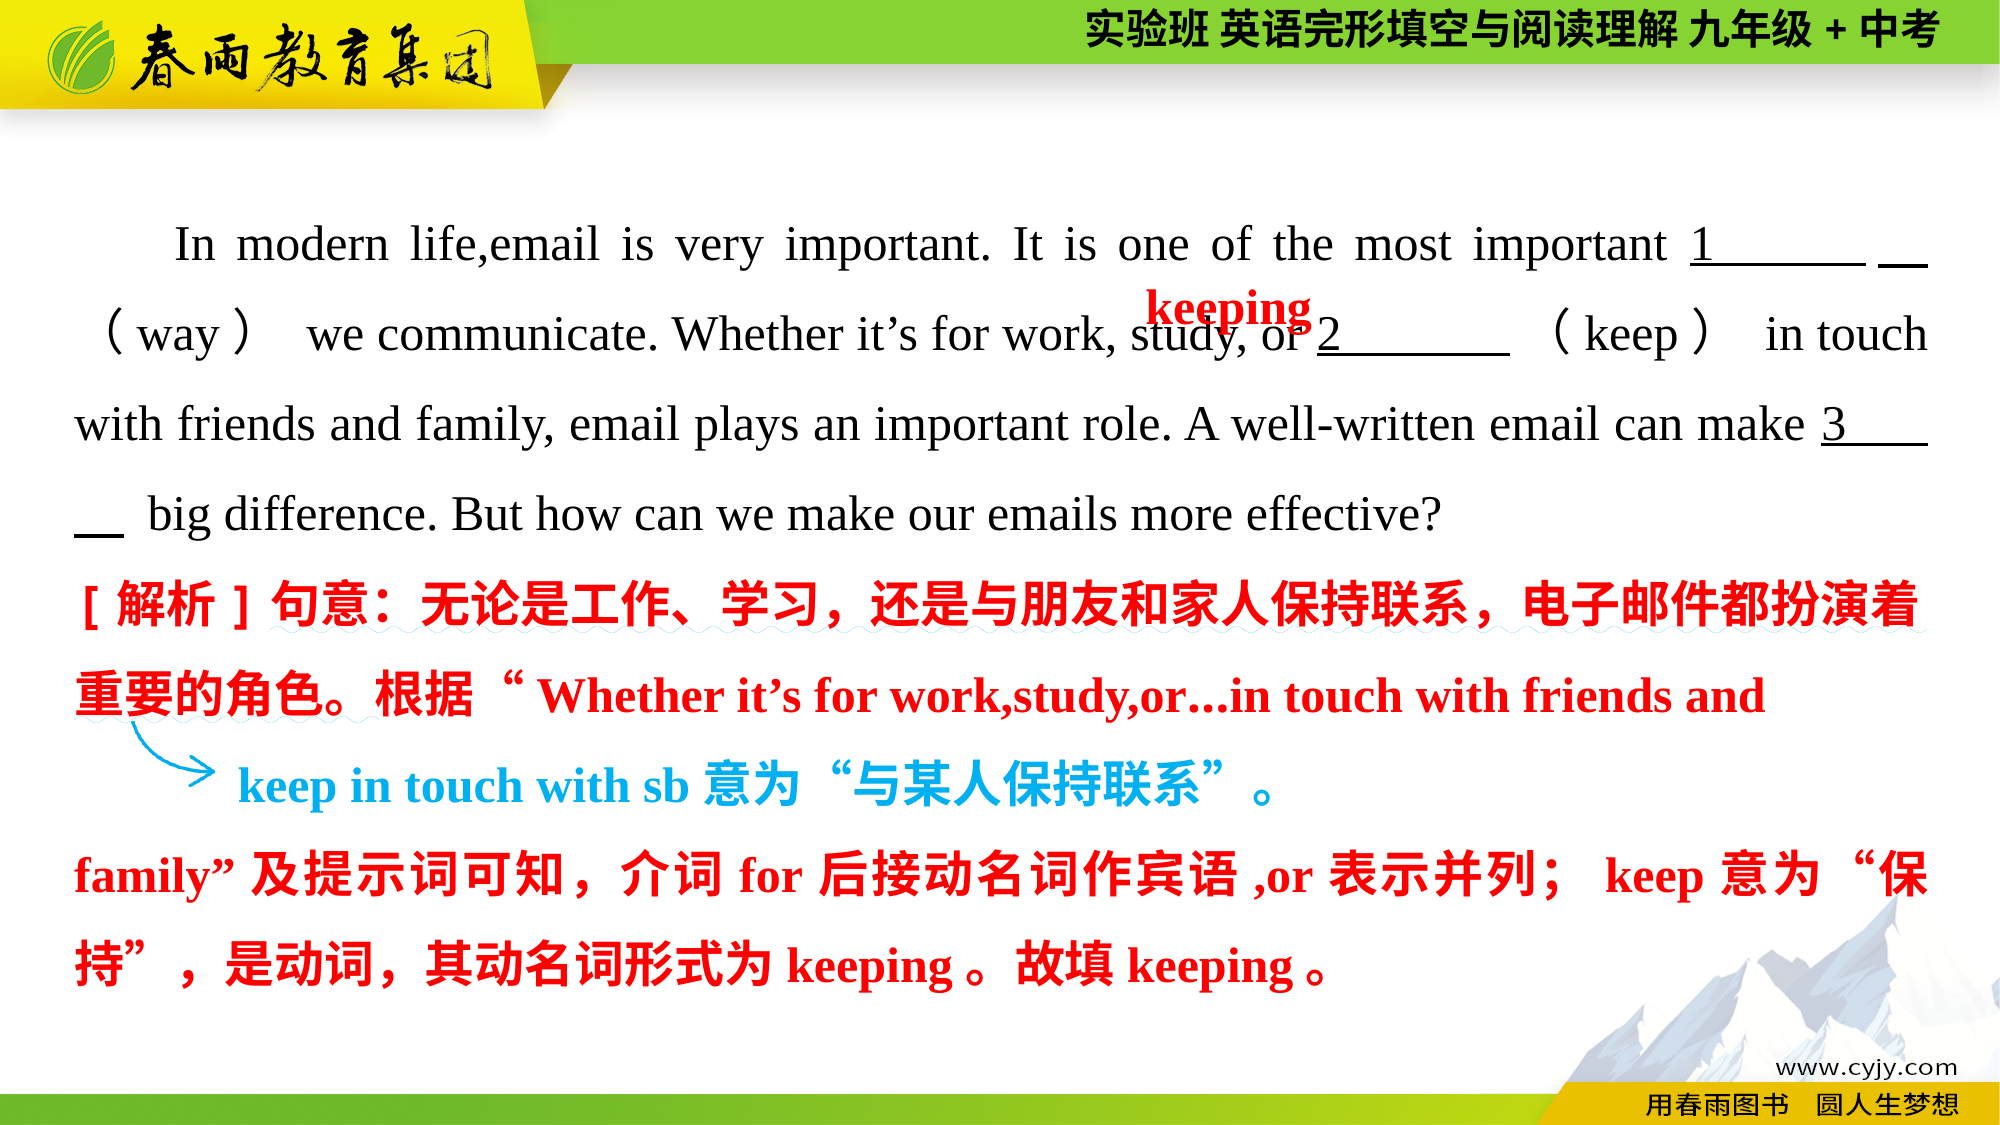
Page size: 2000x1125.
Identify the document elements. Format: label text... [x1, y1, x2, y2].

text_box keeping [1130, 267, 1328, 342]
picture [0, 0, 2000, 1125]
text_box [解析]句意：无论是工作、学习，还是与朋友和家人保持联系，电子邮件都扮演着重要的角色。根据“Whether it’s for work,study,or...in touch with friends and keep in touch with sb意为“与某人保持联系”。 family”及提示词可知，介词for后接动名词作宾语,or表示并列；keep意为“保持”，是动词，其动名词形式为keeping。故填keeping。 [59, 552, 1944, 1000]
list In modern life,email is very important. It is one of the most important 1 （way） we communicate. Whether it’s for work, study, or 2 （keep） in touch with friends and family, email plays an important role. A well-written email can make 3 big difference. But how can we make our emails more effective? [59, 172, 1944, 552]
